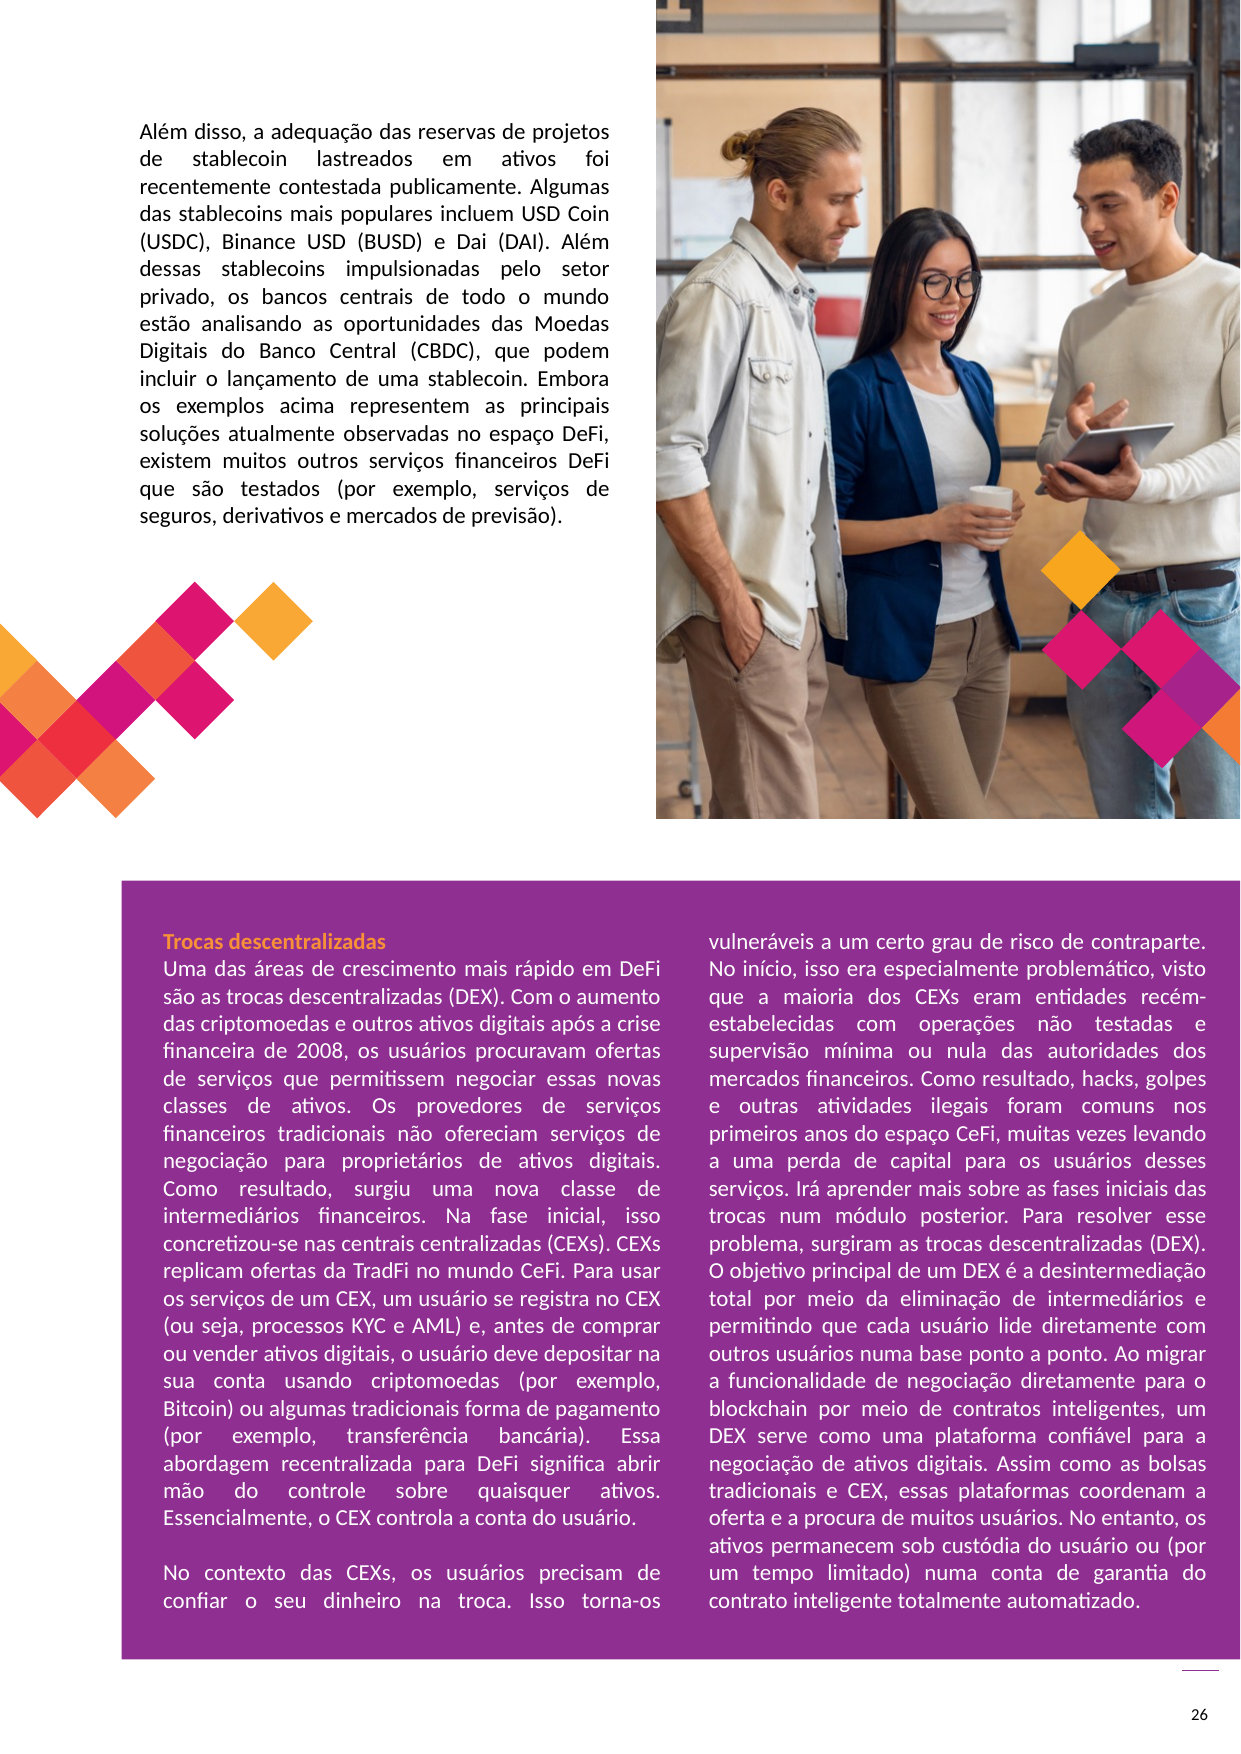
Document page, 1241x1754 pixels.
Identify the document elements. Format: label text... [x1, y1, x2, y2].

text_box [0, 581, 302, 819]
text_box Além disso, a adequação das reservas de projetos de stablecoin lastreados em ativos foi recentemente contestada publicamente. Algumas das stablecoins mais populares incluem USD Coin (USDC), Binance USD (BUSD) e Dai (DAI). Além dessas stablecoins impulsionadas pelo setor privado, os bancos centrais de todo o mundo estão analisando as oportunidades das Moedas Digitais do Banco Central (CBDC), que podem incluir o lançamento de uma stablecoin. Embora os exemplos acima representem as principais soluções atualmente observadas no espaço DeFi, existem muitos outros serviços financeiros DeFi que são testados (por exemplo, serviços de seguros, derivativos e mercados de previsão). [124, 109, 626, 819]
picture [656, 0, 1241, 819]
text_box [1041, 541, 1241, 757]
slide_number 86 [1170, 1692, 1229, 1736]
text_box Trocas descentralizadas Uma das áreas de crescimento mais rápido em DeFi são as trocas descentralizadas (DEX). Com o aumento das criptomoedas e outros ativos digitais após a crise financeira de 2008, os usuários procuravam ofertas de serviços que permitissem negociar essas novas classes de ativos. Os provedores de serviços financeiros tradicionais não ofereciam serviços de negociação para proprietários de ativos digitais. Como resultado, surgiu uma nova classe de intermediários financeiros. Na fase inicial, isso concretizou-se nas centrais centralizadas (CEXs). CEXs replicam ofertas da TradFi no mundo CeFi. Para usar os serviços de um CEX, um usuário se registra no CEX (ou seja, processos KYC e AML) e, antes de comprar ou vender ativos digitais, o usuário deve depositar na sua conta usando criptomoedas (por exemplo, Bitcoin) ou algumas tradicionais forma de pagamento (por exemplo, transferência bancária). Essa abordagem recentralizada para DeFi significa abrir mão do controle sobre quaisquer ativos. Essencialmente, o CEX controla a conta do usuário. No contexto das CEXs, os usuários precisam de confiar o seu dinheiro na troca. Isso torna-os vulneráveis a um certo grau de risco de contraparte. No início, isso era especialmente problemático, visto que a maioria dos CEXs eram entidades recém-estabelecidas com operações não testadas e supervisão mínima ou nula das autoridades dos mercados financeiros. Como resultado, hacks, golpes e outras atividades ilegais foram comuns nos primeiros anos do espaço CeFi, muitas vezes levando a uma perda de capital para os usuários desses serviços. Irá aprender mais sobre as fases iniciais das trocas num módulo posterior. Para resolver esse problema, surgiram as trocas descentralizadas (DEX). O objetivo principal de um DEX é a desintermediação total por meio da eliminação de intermediários e permitindo que cada usuário lide diretamente com outros usuários numa base ponto a ponto. Ao migrar a funcionalidade de negociação diretamente para o blockchain por meio de contratos inteligentes, um DEX serve como uma plataforma confiável para a negociação de ativos digitais. Assim como as bolsas tradicionais e CEX, essas plataformas coordenam a oferta e a procura de muitos usuários. No entanto, os ativos permanecem sob custódia do usuário ou (por um tempo limitado) numa conta de garantia do contrato inteligente totalmente automatizado. [148, 918, 1223, 1625]
text_box [121, 880, 1241, 1660]
